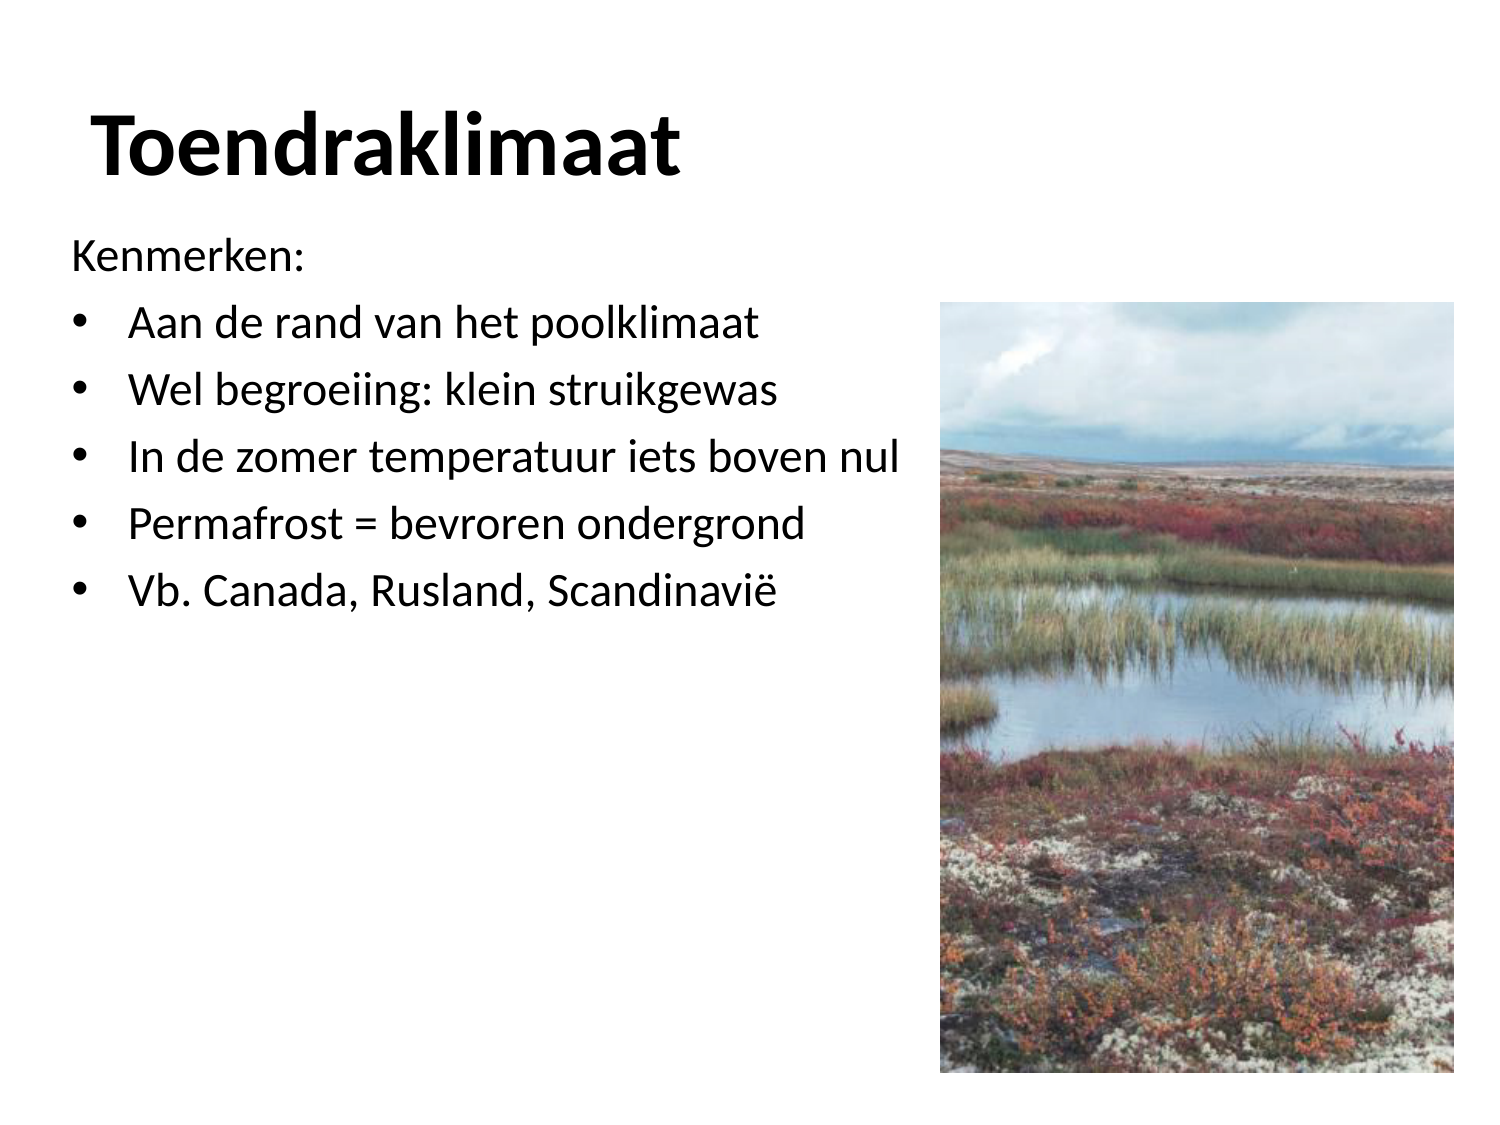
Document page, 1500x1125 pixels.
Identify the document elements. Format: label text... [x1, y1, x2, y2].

picture [940, 302, 1454, 1074]
list Kenmerken: Aan de rand van het poolklimaat Wel begroeiing: klein struikgewas In de zomer temperatuur iets boven nul Permafrost = bevroren ondergrond Vb. Canada, Rusland, Scandinavië [56, 216, 1407, 959]
title Toendraklimaat [75, 45, 1425, 233]
